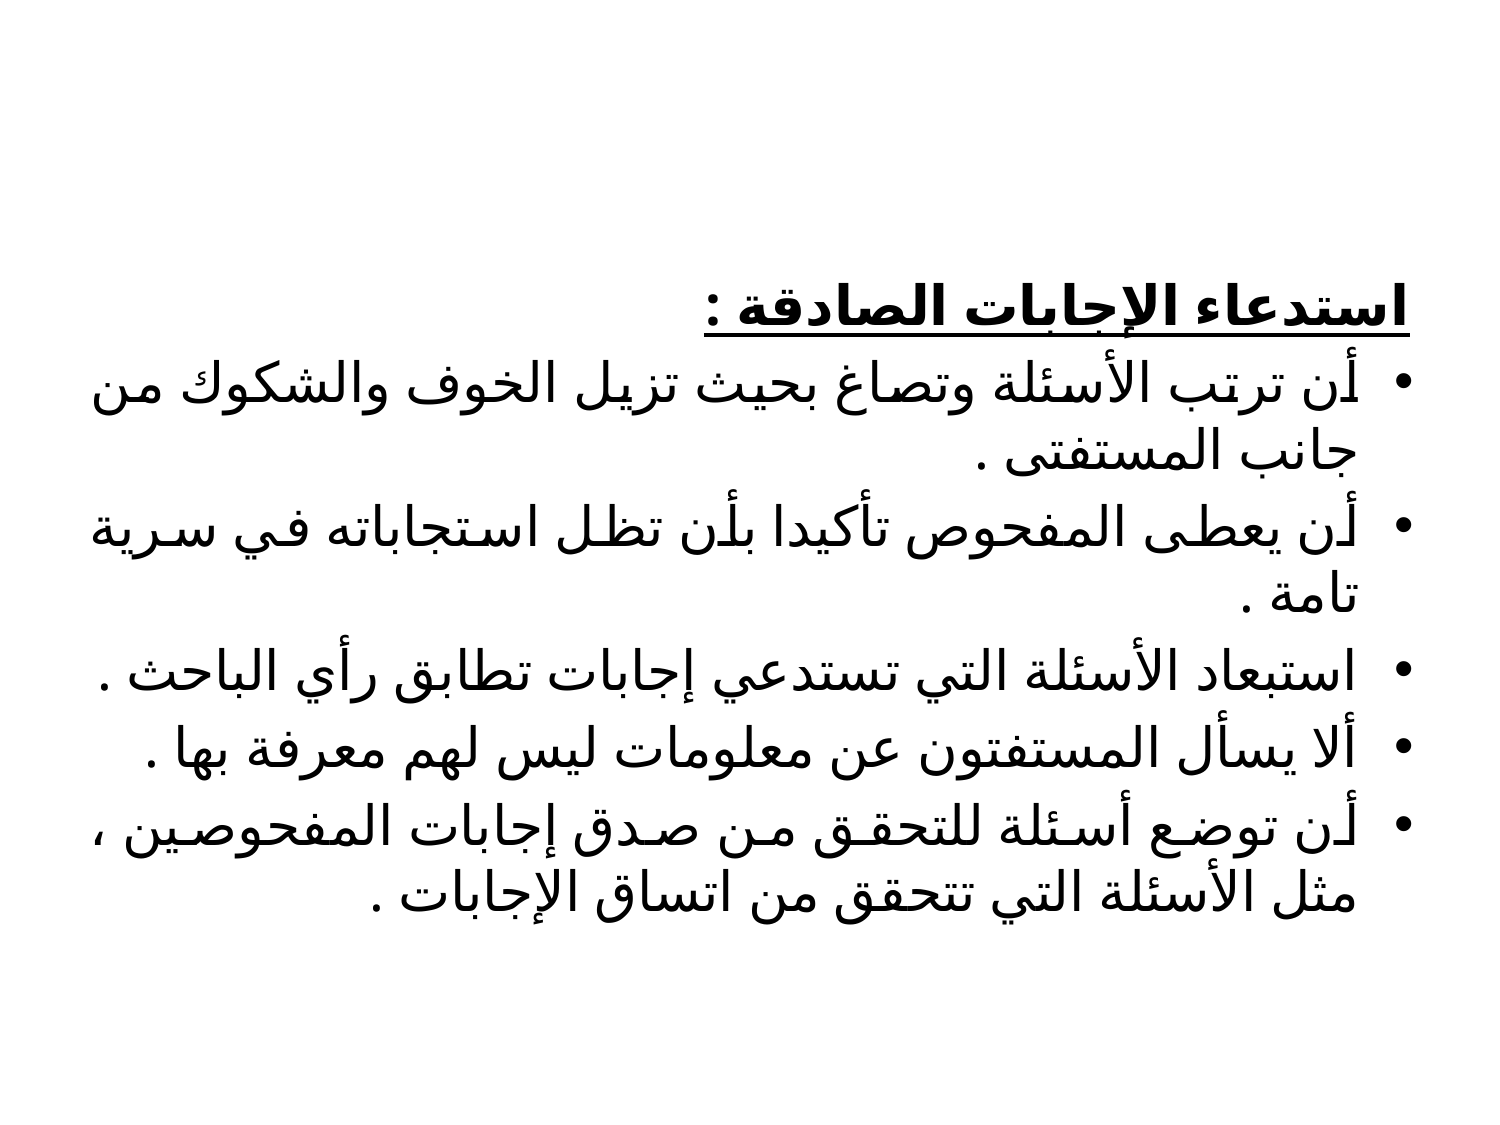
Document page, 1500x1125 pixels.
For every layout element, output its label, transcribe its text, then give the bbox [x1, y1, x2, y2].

list استدعاء الإجابات الصادقة : أن ترتب الأسئلة وتصاغ بحيث تزيل الخوف والشكوك من جانب المستفتى . أن يعطى المفحوص تأكيدا بأن تظل استجاباته في سرية تامة . استبعاد الأسئلة التي تستدعي إجابات تطابق رأي الباحث . ألا يسأل المستفتون عن معلومات ليس لهم معرفة بها . أن توضع أسئلة للتحقق من صدق إجابات المفحوصين ، مثل الأسئلة التي تتحقق من اتساق الإجابات . [75, 262, 1425, 1005]
